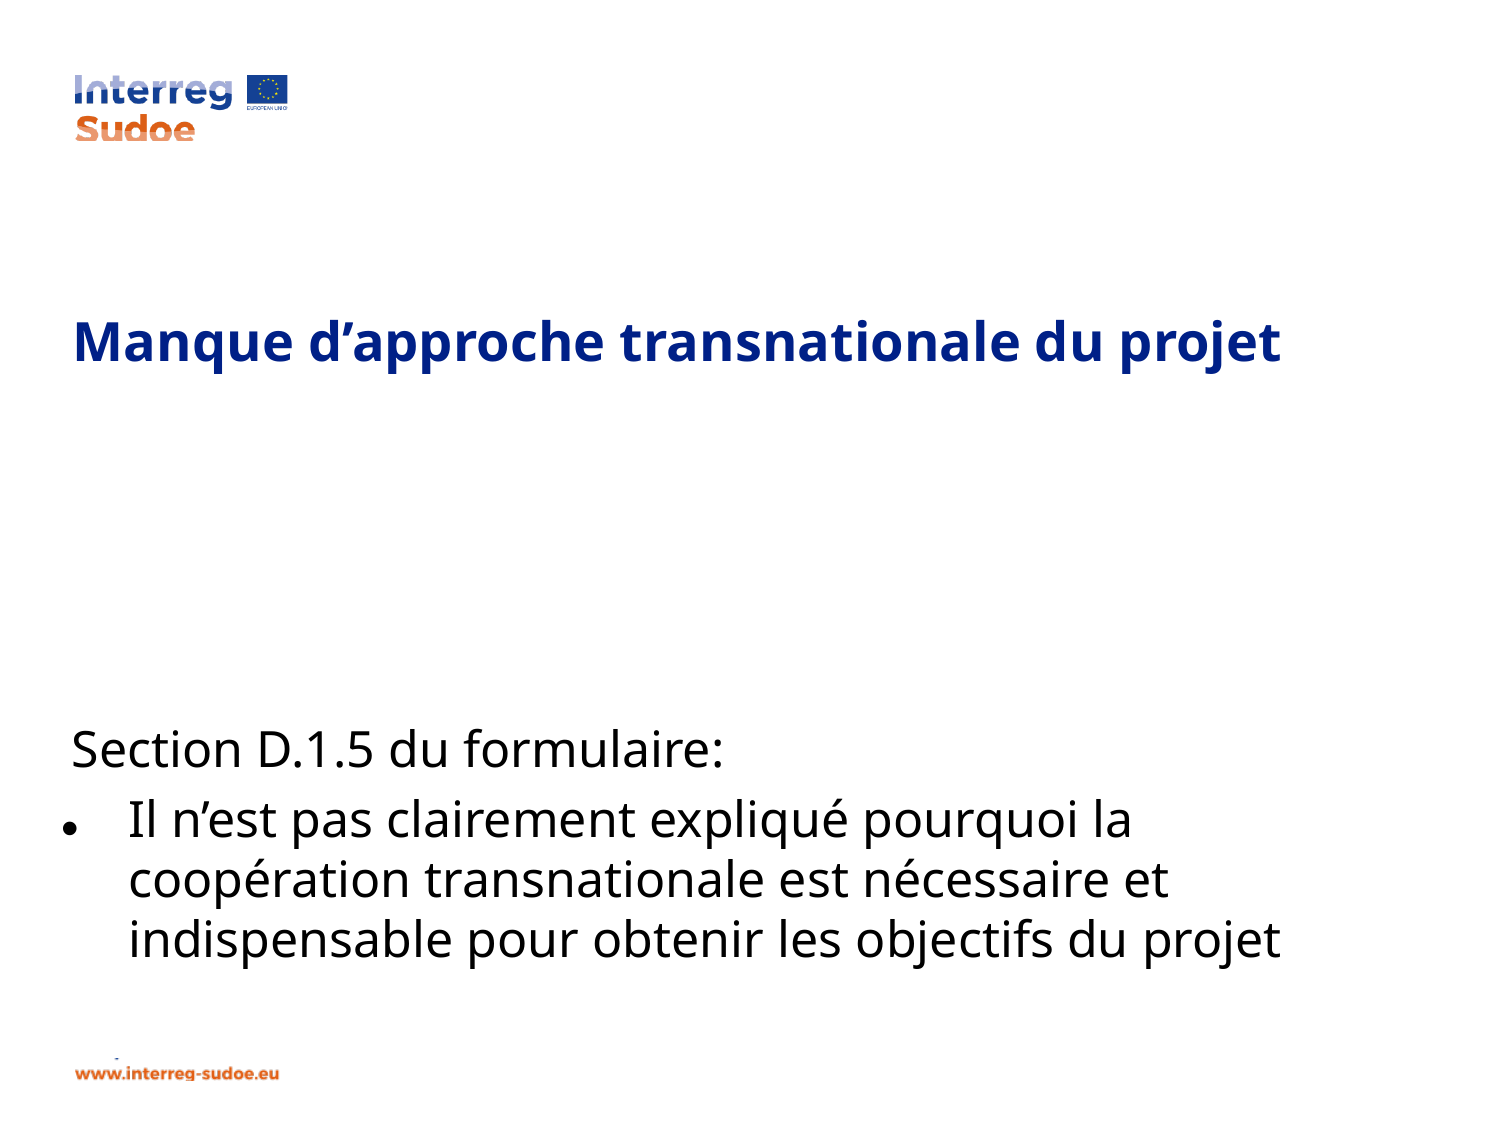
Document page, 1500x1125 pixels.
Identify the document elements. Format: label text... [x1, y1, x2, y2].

title Manque d’approche transnationale du projet [57, 299, 1438, 450]
list Section D.1.5 du formulaire: Il n’est pas clairement expliqué pourquoi la coopération transnationale est nécessaire et indispensable pour obtenir les objectifs du projet [56, 400, 1438, 976]
